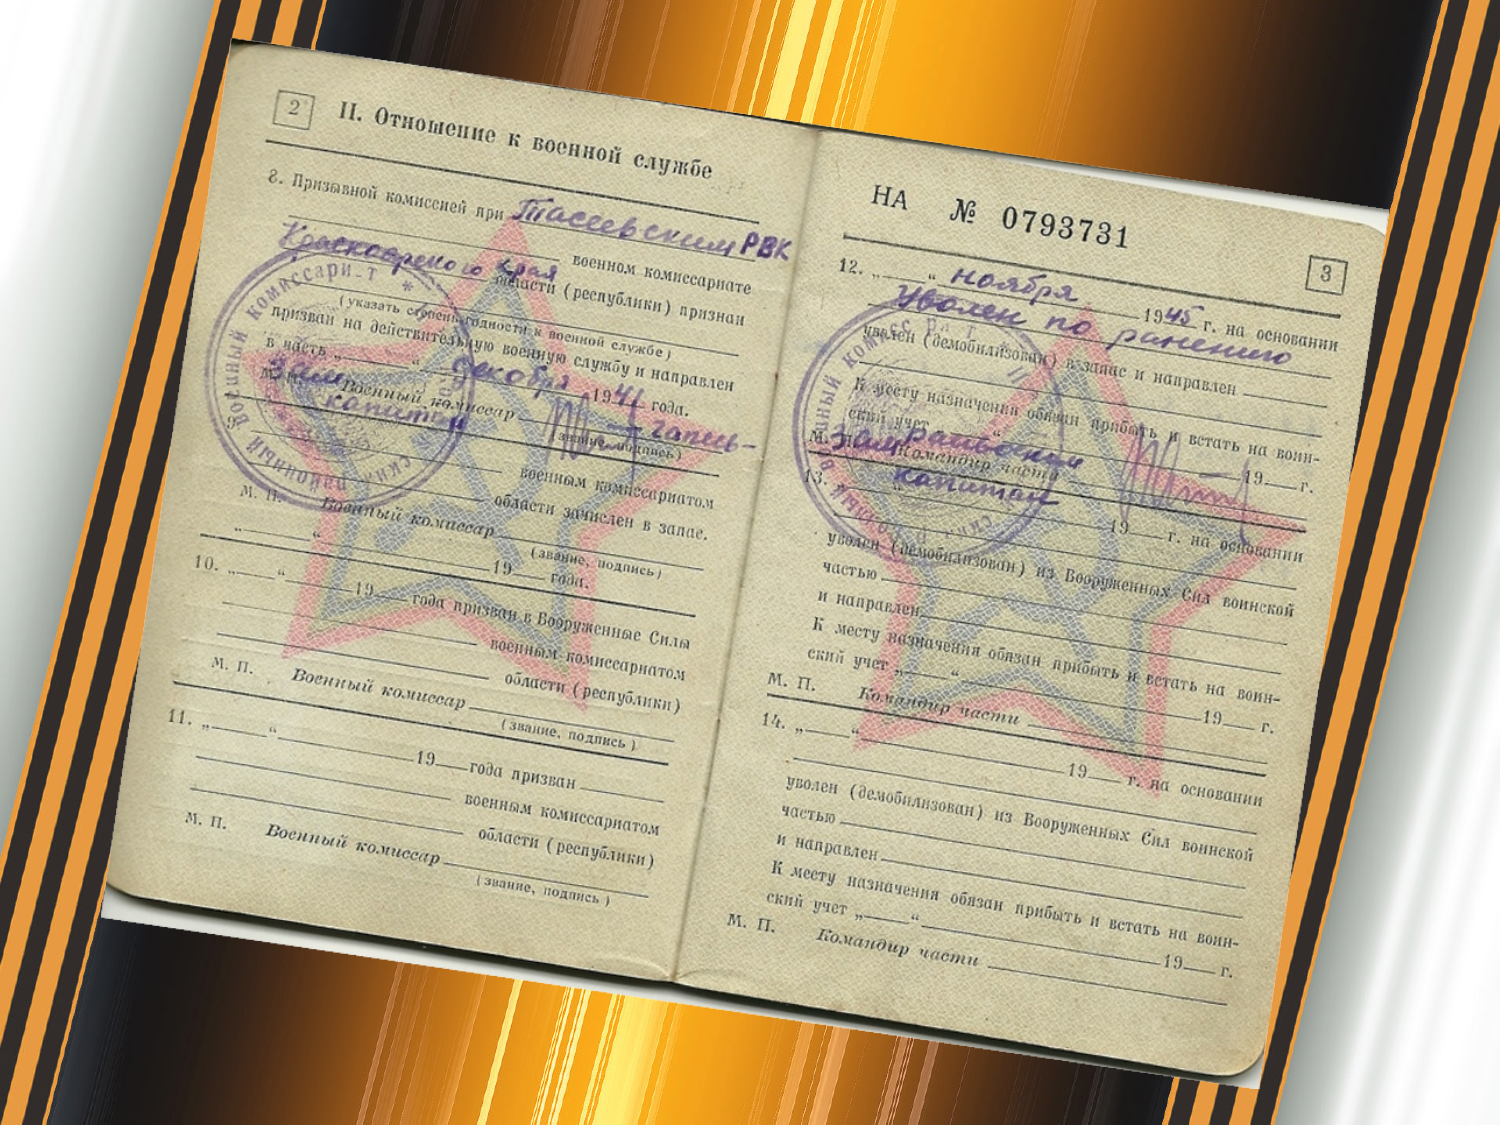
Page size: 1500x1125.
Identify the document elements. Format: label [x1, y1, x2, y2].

picture [102, 540, 158, 925]
list [158, 118, 1331, 1008]
picture [720, 1008, 1270, 1089]
picture [220, 39, 761, 118]
picture [1331, 202, 1389, 594]
